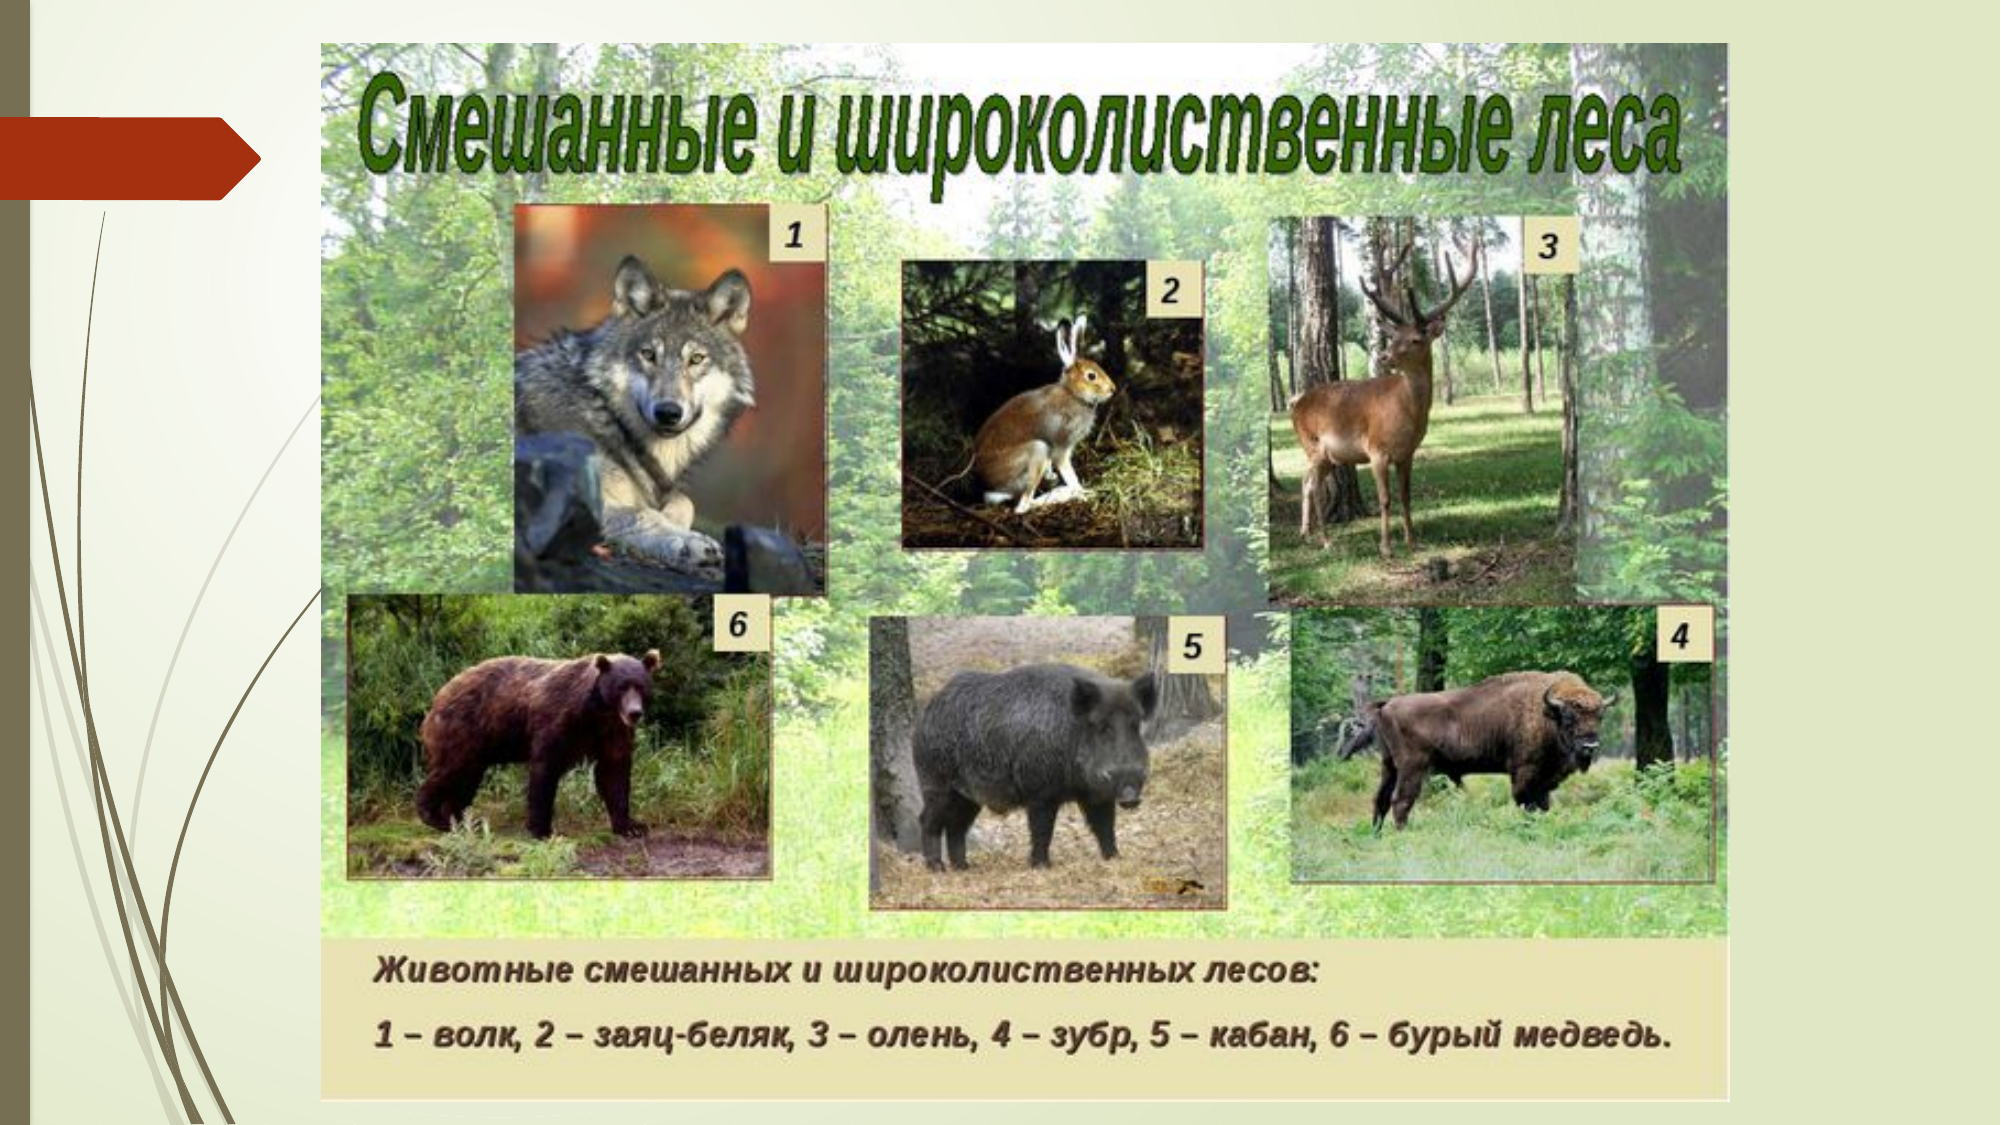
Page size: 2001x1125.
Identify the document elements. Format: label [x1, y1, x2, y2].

picture [321, 43, 1730, 1102]
